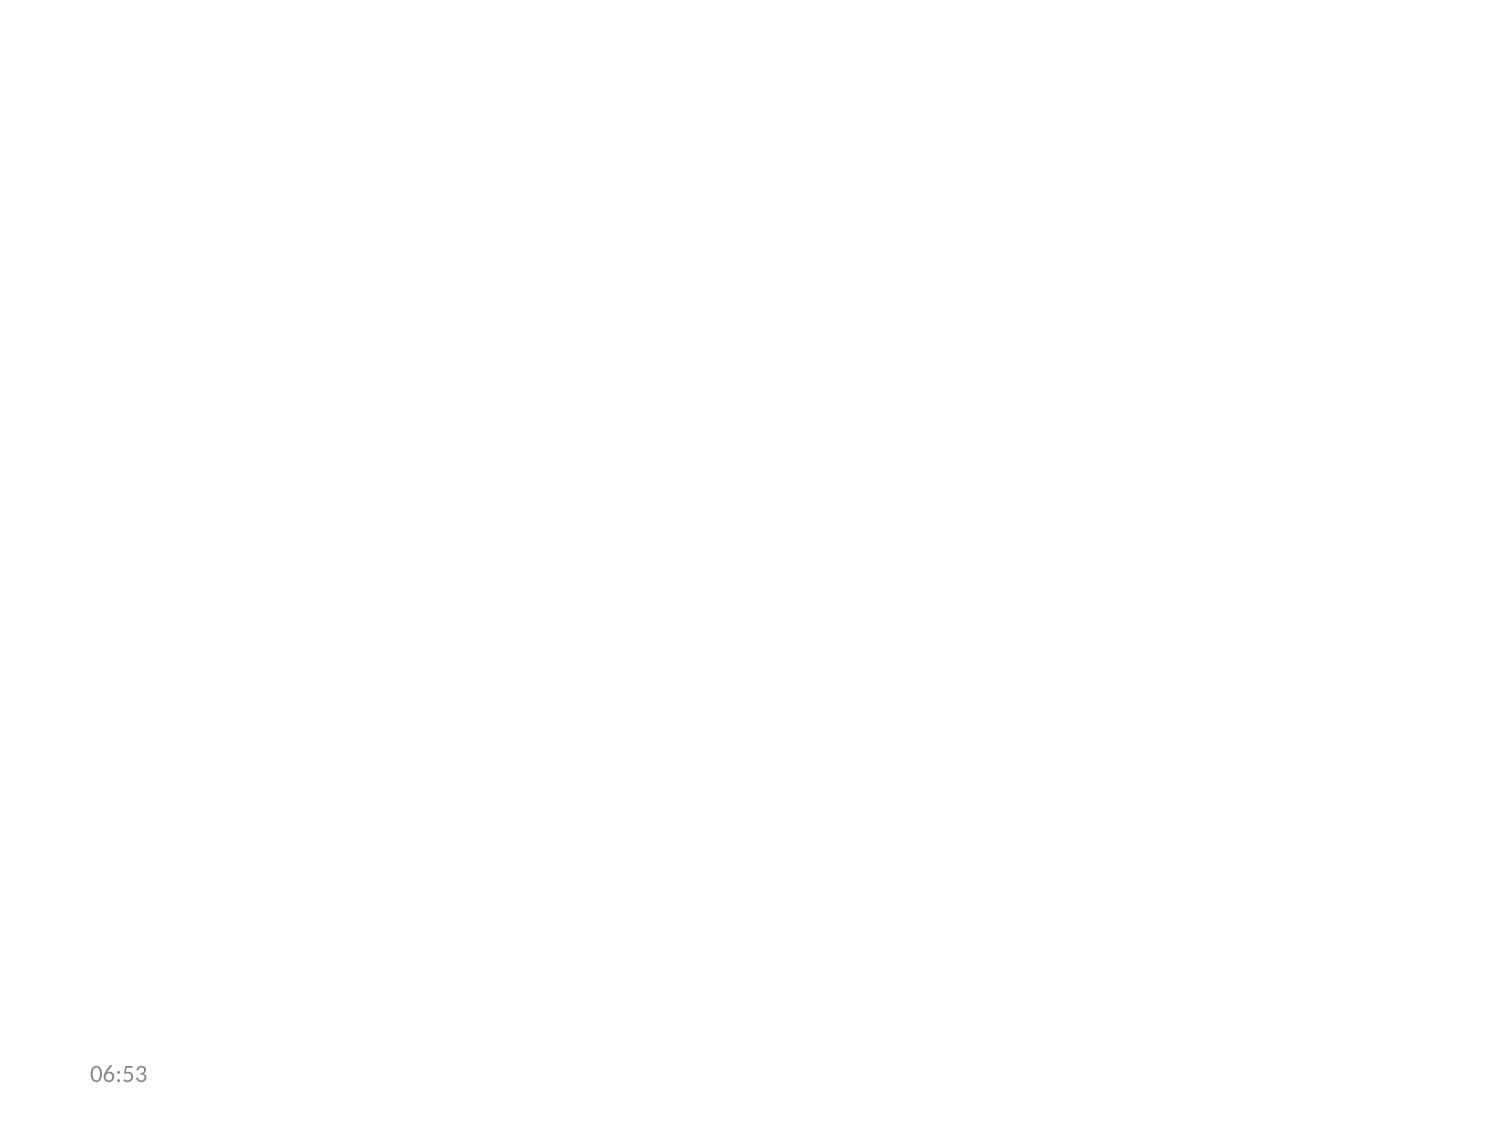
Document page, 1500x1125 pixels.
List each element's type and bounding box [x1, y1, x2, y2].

slide_number [75, 1042, 425, 1103]
